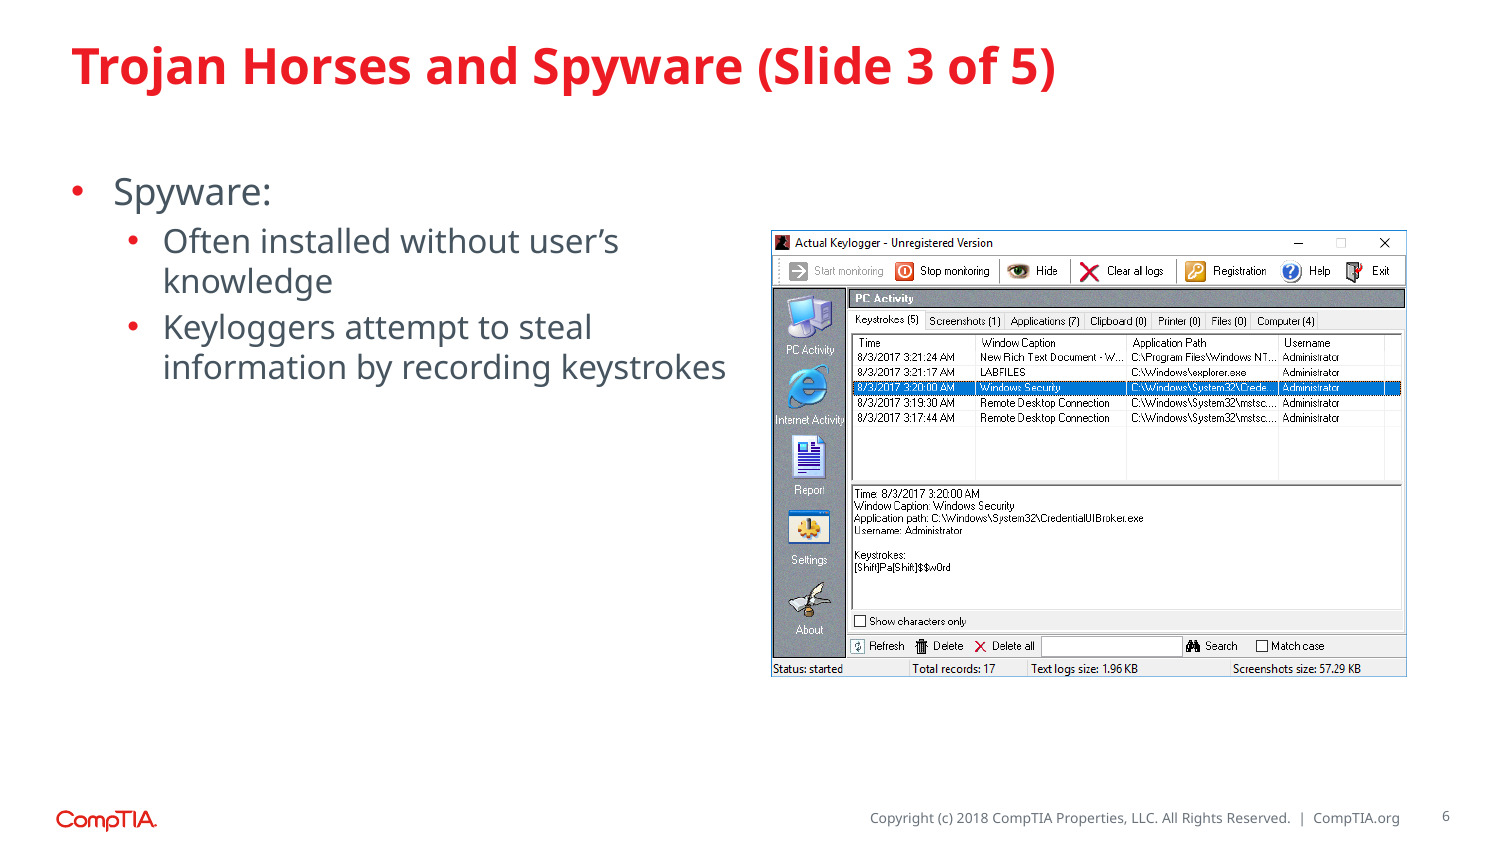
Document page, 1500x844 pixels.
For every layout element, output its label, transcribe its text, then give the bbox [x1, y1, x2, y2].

title Trojan Horses and Spyware (Slide 3 of 5) [56, 12, 1444, 117]
list Spyware: Often installed without user’s knowledge Keyloggers attempt to steal information by recording keystrokes [56, 160, 750, 746]
picture [771, 230, 1408, 677]
slide_number 6 [1407, 800, 1450, 835]
